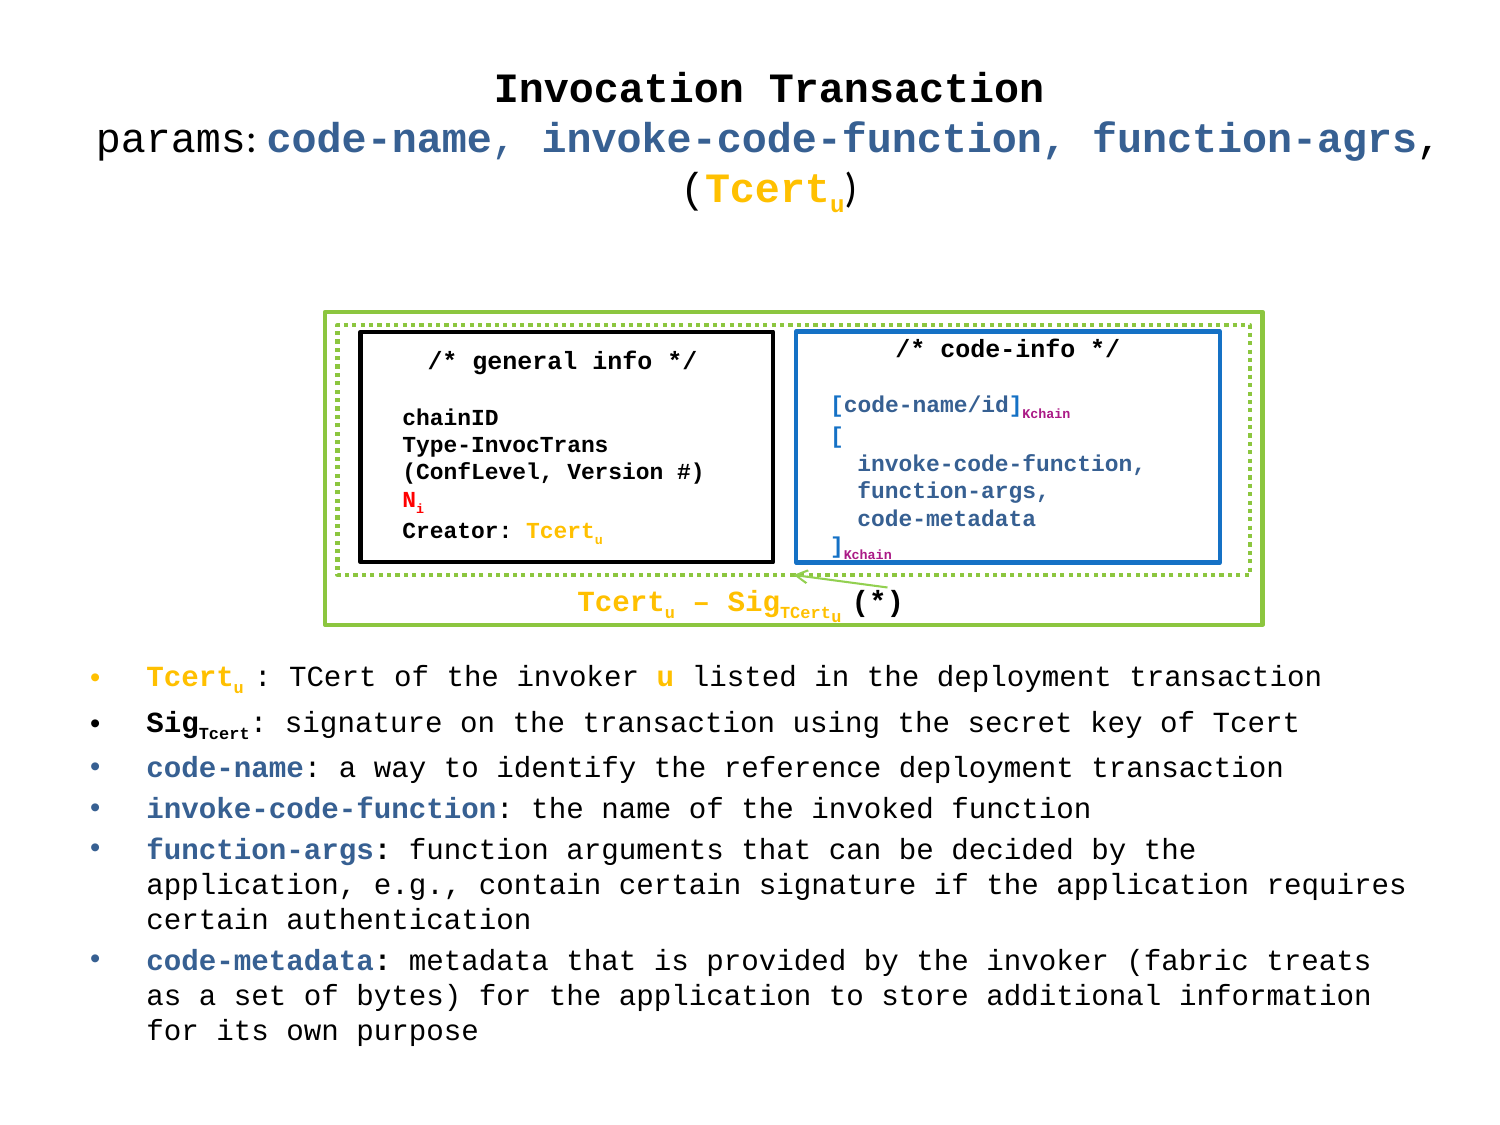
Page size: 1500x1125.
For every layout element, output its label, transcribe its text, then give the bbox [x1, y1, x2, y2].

text_box Tcertu – SigTCertu (*) [562, 574, 1013, 634]
title Invocation Transaction params: code-name, invoke-code-function, function-agrs, (Tcertu) [37, 45, 1500, 233]
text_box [793, 574, 888, 588]
text_box Tcertu : TCert of the invoker u listed in the deployment transaction SigTcert: signature on the transaction using the secret key of Tcert code-name: a way to identify the reference deployment transaction invoke-code-function: the name of the invoked function function-args: function arguments that can be decided by the application, e.g., contain certain signature if the application requires certain authentication code-metadata: metadata that is provided by the invoker (fabric treats as a set of bytes) for the application to store additional information for its own purpose [74, 650, 1438, 925]
text_box [324, 311, 1263, 625]
